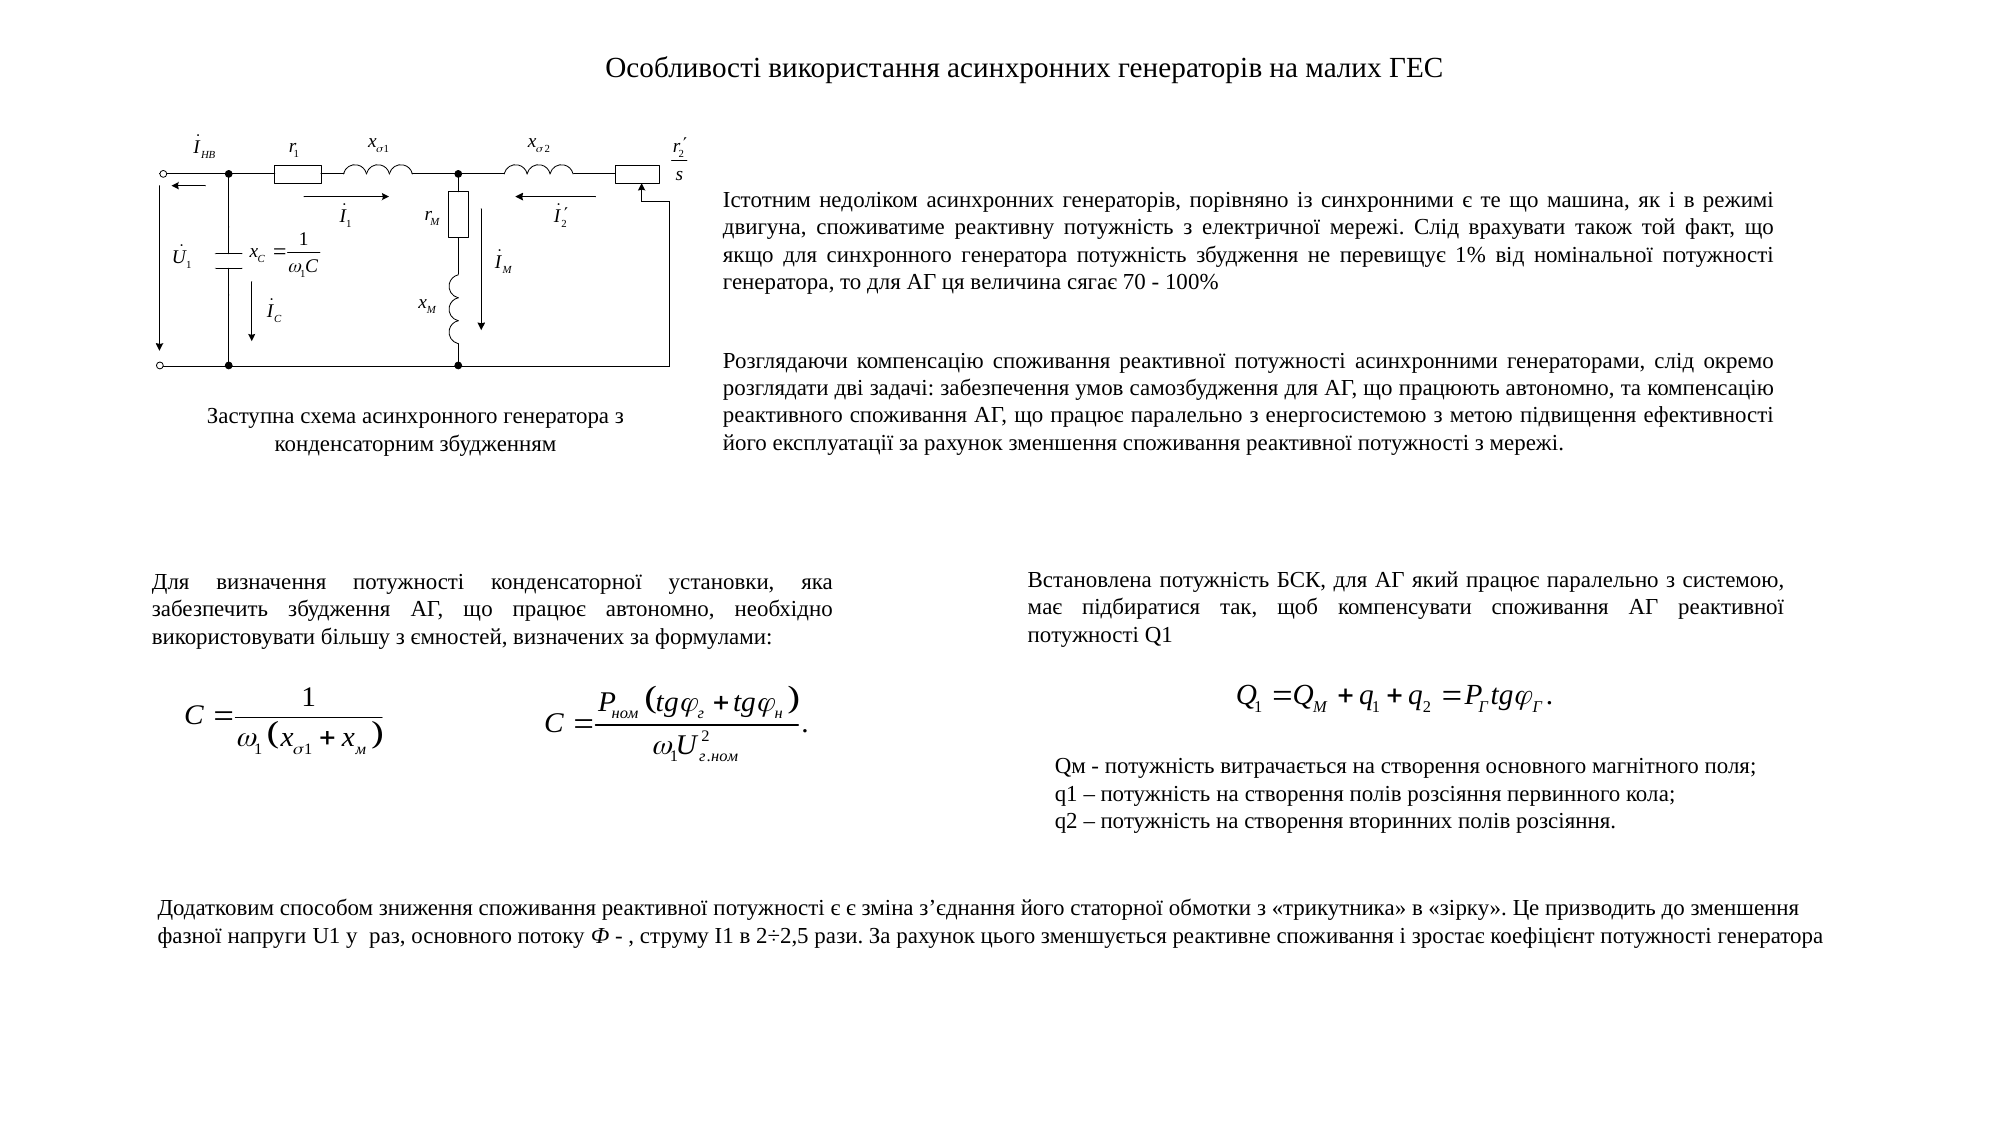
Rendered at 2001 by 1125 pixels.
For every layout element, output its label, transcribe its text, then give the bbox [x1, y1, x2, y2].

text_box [540, 681, 813, 768]
text_box Qм - потужність витрачається на створення основного магнітного поля; q1 – потужність на створення полів розсіяння первинного кола; q2 – потужність на створення вторинних полів розсіяння. [1039, 763, 1773, 841]
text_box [1232, 675, 1558, 720]
text_box Розглядаючи компенсацію споживання реактивної потужності асинхронними генераторами, слід окремо розглядати дві задачі: забезпечення умов самозбудження для АГ, що працюють автономно, та компенсацію реактивного споживання АГ, що працює паралельно з енергосистемою з метою підвищення ефективності його експлуатації за рахунок зменшення споживання реактивної потужності з мережі. [708, 337, 1791, 463]
text_box Встановлена потужність БСК, для АГ який працює паралельно з системою, має підбиратися так, щоб компенсувати споживання АГ реактивної потужності Q1 [1012, 556, 1800, 655]
text_box Для визначення потужності конденсаторної установки, яка забезпечить збудження АГ, що працює автономно, необхідно використовувати більшу з ємностей, визначених за формулами: [137, 559, 849, 657]
text_box Заступна схема асинхронного генератора з конденсаторним збудженням [137, 393, 695, 464]
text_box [149, 124, 695, 372]
text_box Особливості використання асинхронних генераторів на малих ГЕС [590, 40, 1460, 91]
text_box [152, 679, 2000, 763]
text_box Істотним недоліком асинхронних генераторів, порівняно із синхронними є те що машина, як і в режимі двигуна, споживатиме реактивну потужність з електричної мережі. Слід врахувати також той факт, що якщо для синхронного генератора потужність збудження не перевищує 1% від номінальної потужності генератора, то для АГ ця величина сягає 70 - 100% [708, 176, 1791, 302]
